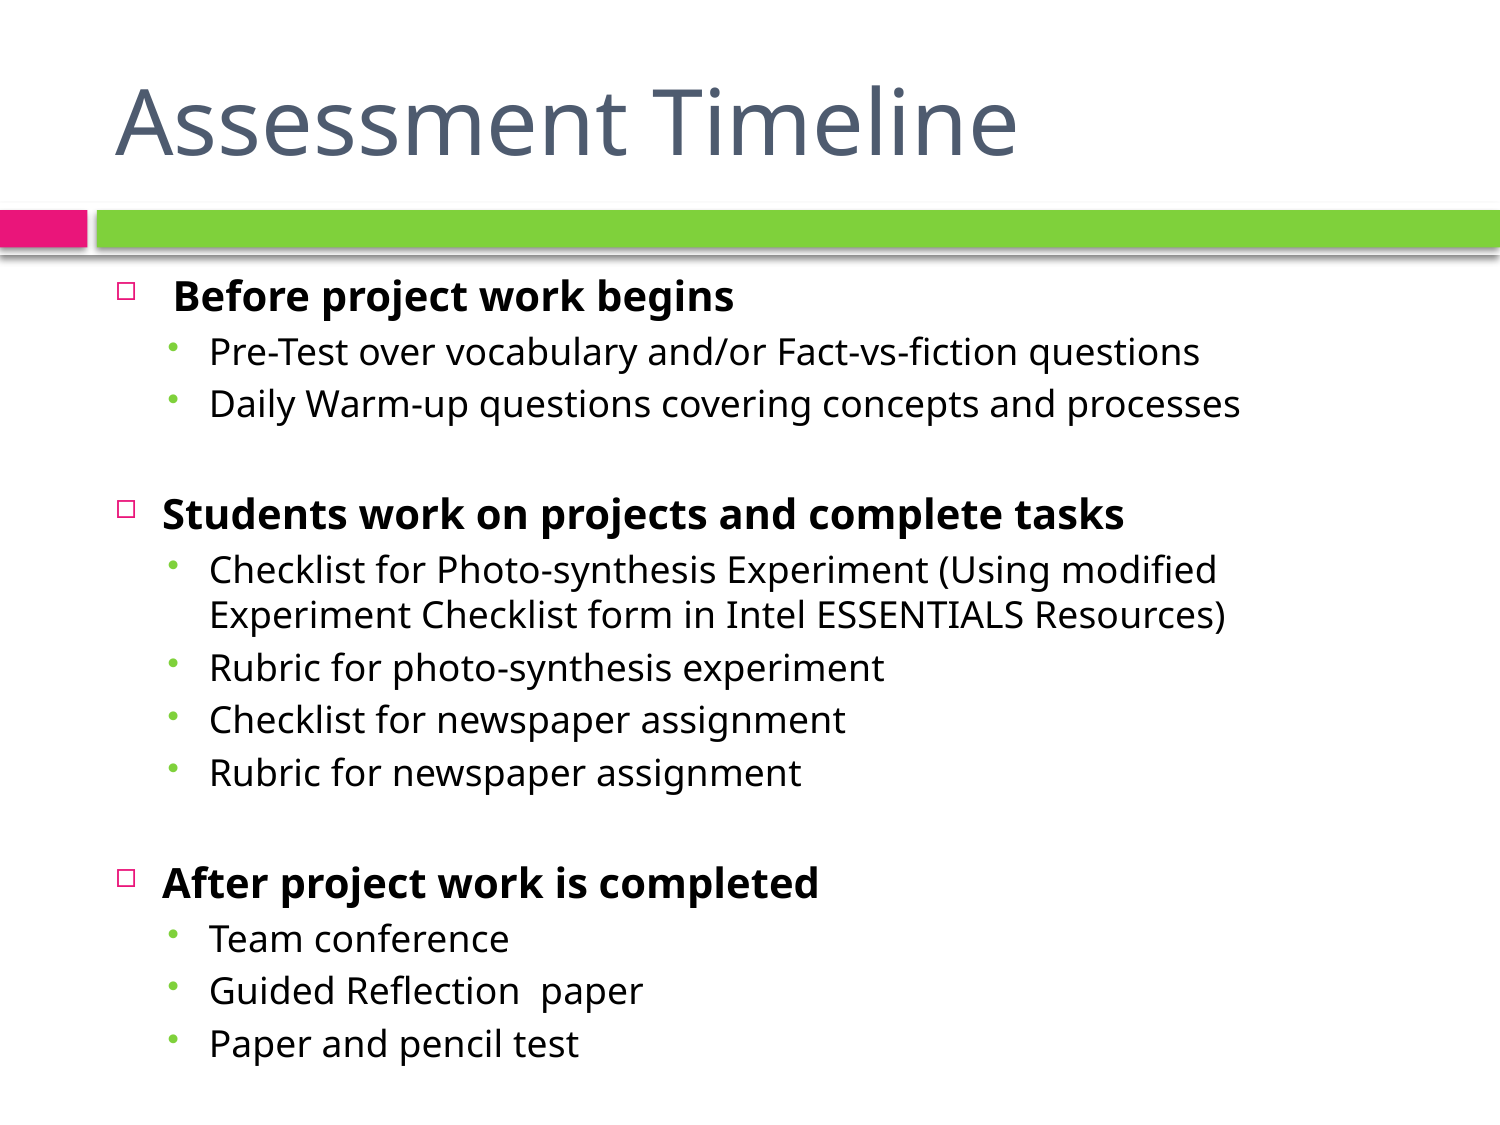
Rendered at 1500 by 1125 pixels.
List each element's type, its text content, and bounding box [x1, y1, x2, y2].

list Before project work begins Pre-Test over vocabulary and/or Fact-vs-fiction questions Daily Warm-up questions covering concepts and processes Students work on projects and complete tasks Checklist for Photo-synthesis Experiment (Using modified Experiment Checklist form in Intel ESSENTIALS Resources) Rubric for photo-synthesis experiment Checklist for newspaper assignment Rubric for newspaper assignment After project work is completed Team conference Guided Reflection paper Paper and pencil test [100, 262, 1438, 1075]
title Assessment Timeline [100, 37, 1438, 200]
